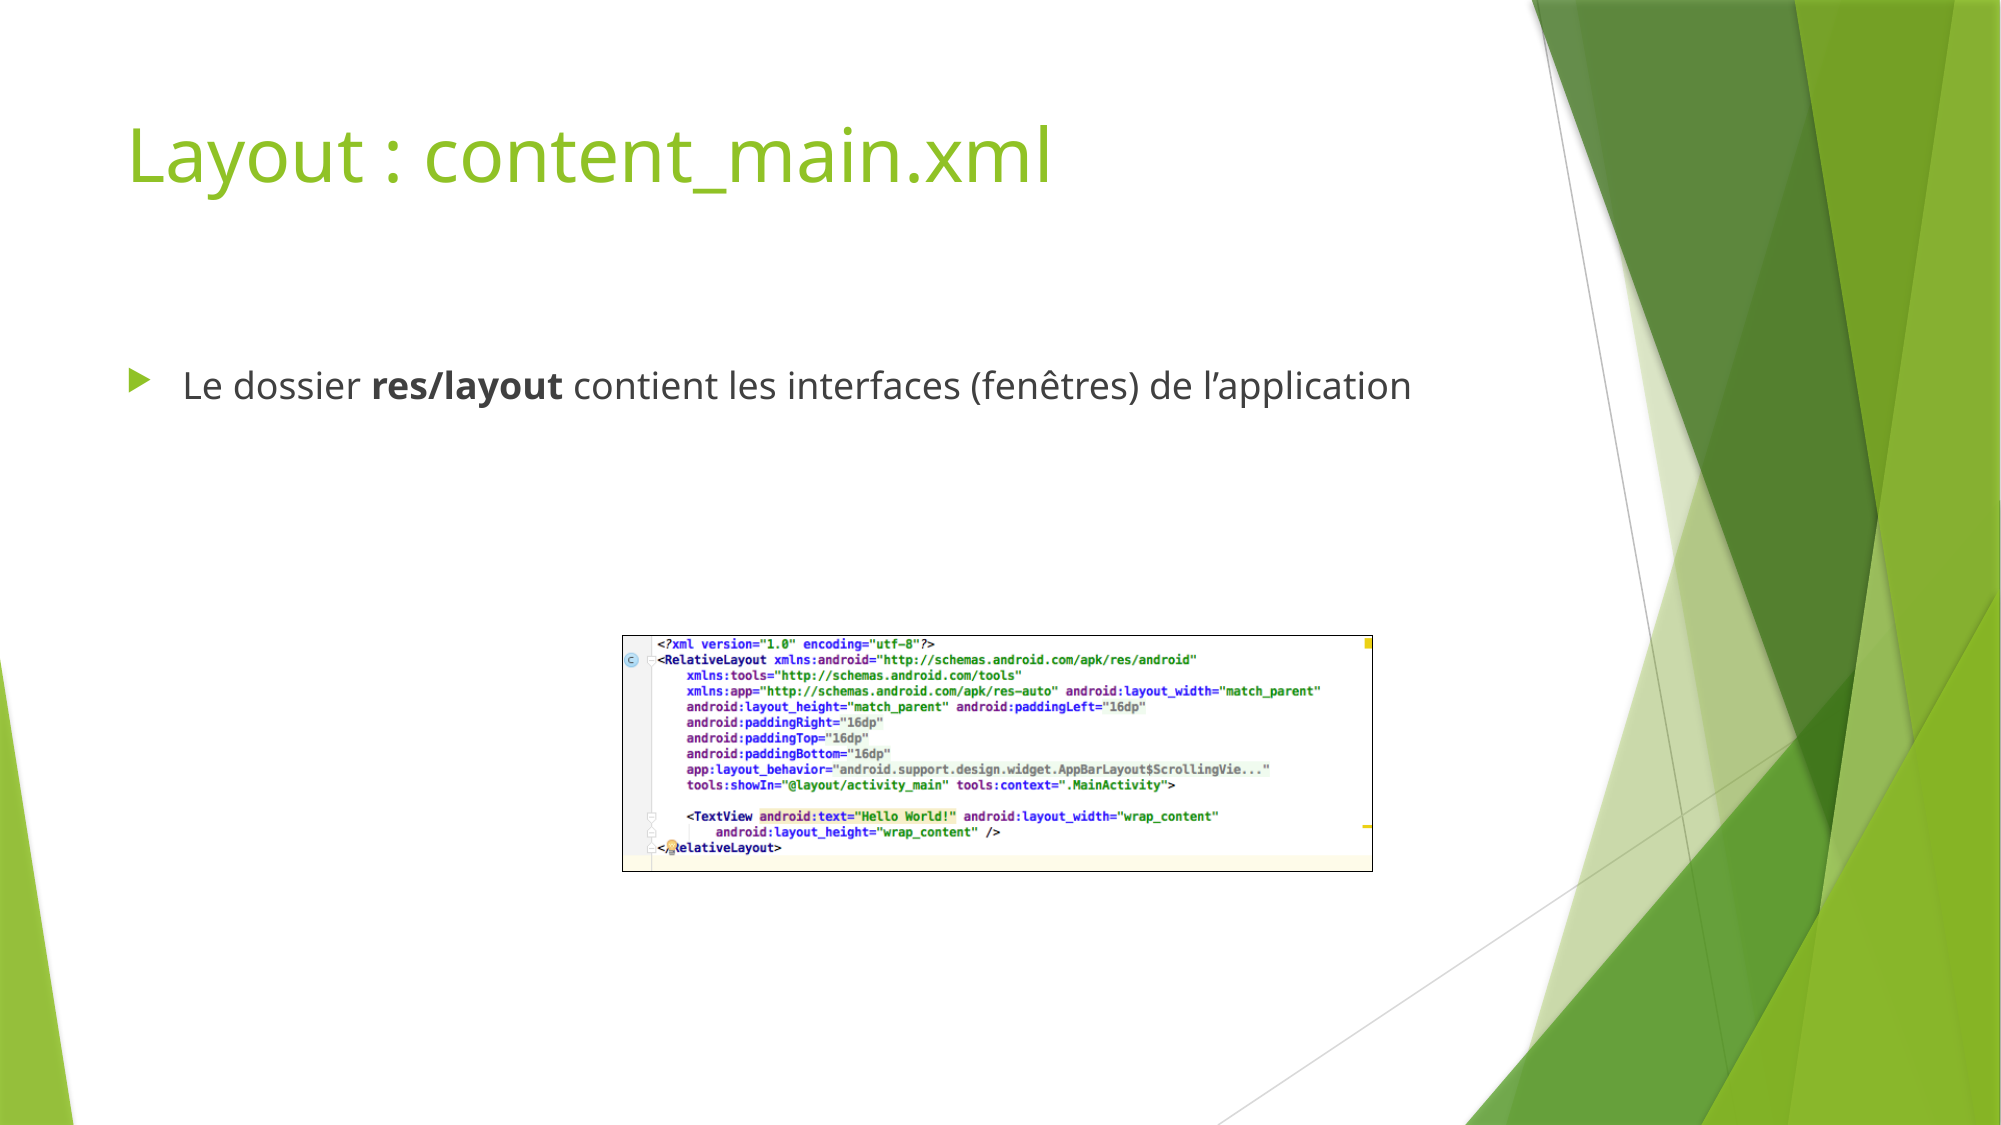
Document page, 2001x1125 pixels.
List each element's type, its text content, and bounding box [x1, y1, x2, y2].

list Le dossier res/layout contient les interfaces (fenêtres) de l’application [111, 354, 1522, 992]
picture [622, 635, 1373, 873]
title Layout : content_main.xml [111, 99, 1522, 317]
